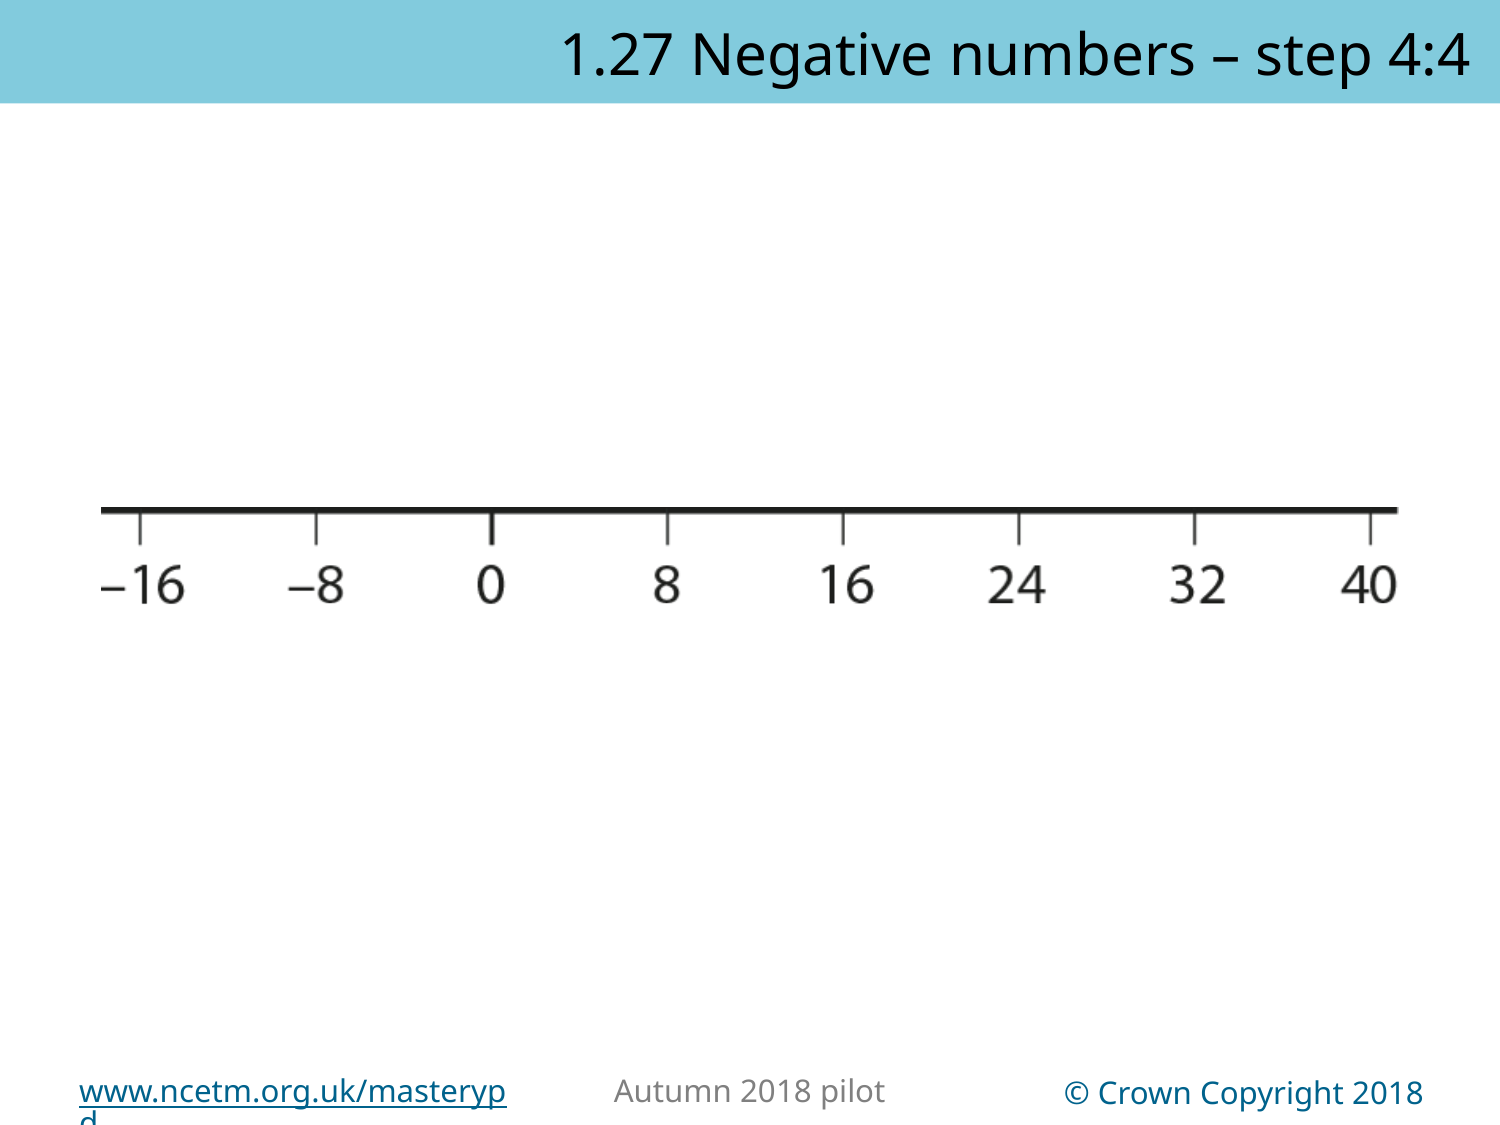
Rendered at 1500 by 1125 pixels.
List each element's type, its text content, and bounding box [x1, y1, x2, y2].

list 1.27 Negative numbers – step 4:4 [0, 0, 1500, 104]
picture [101, 506, 1399, 619]
